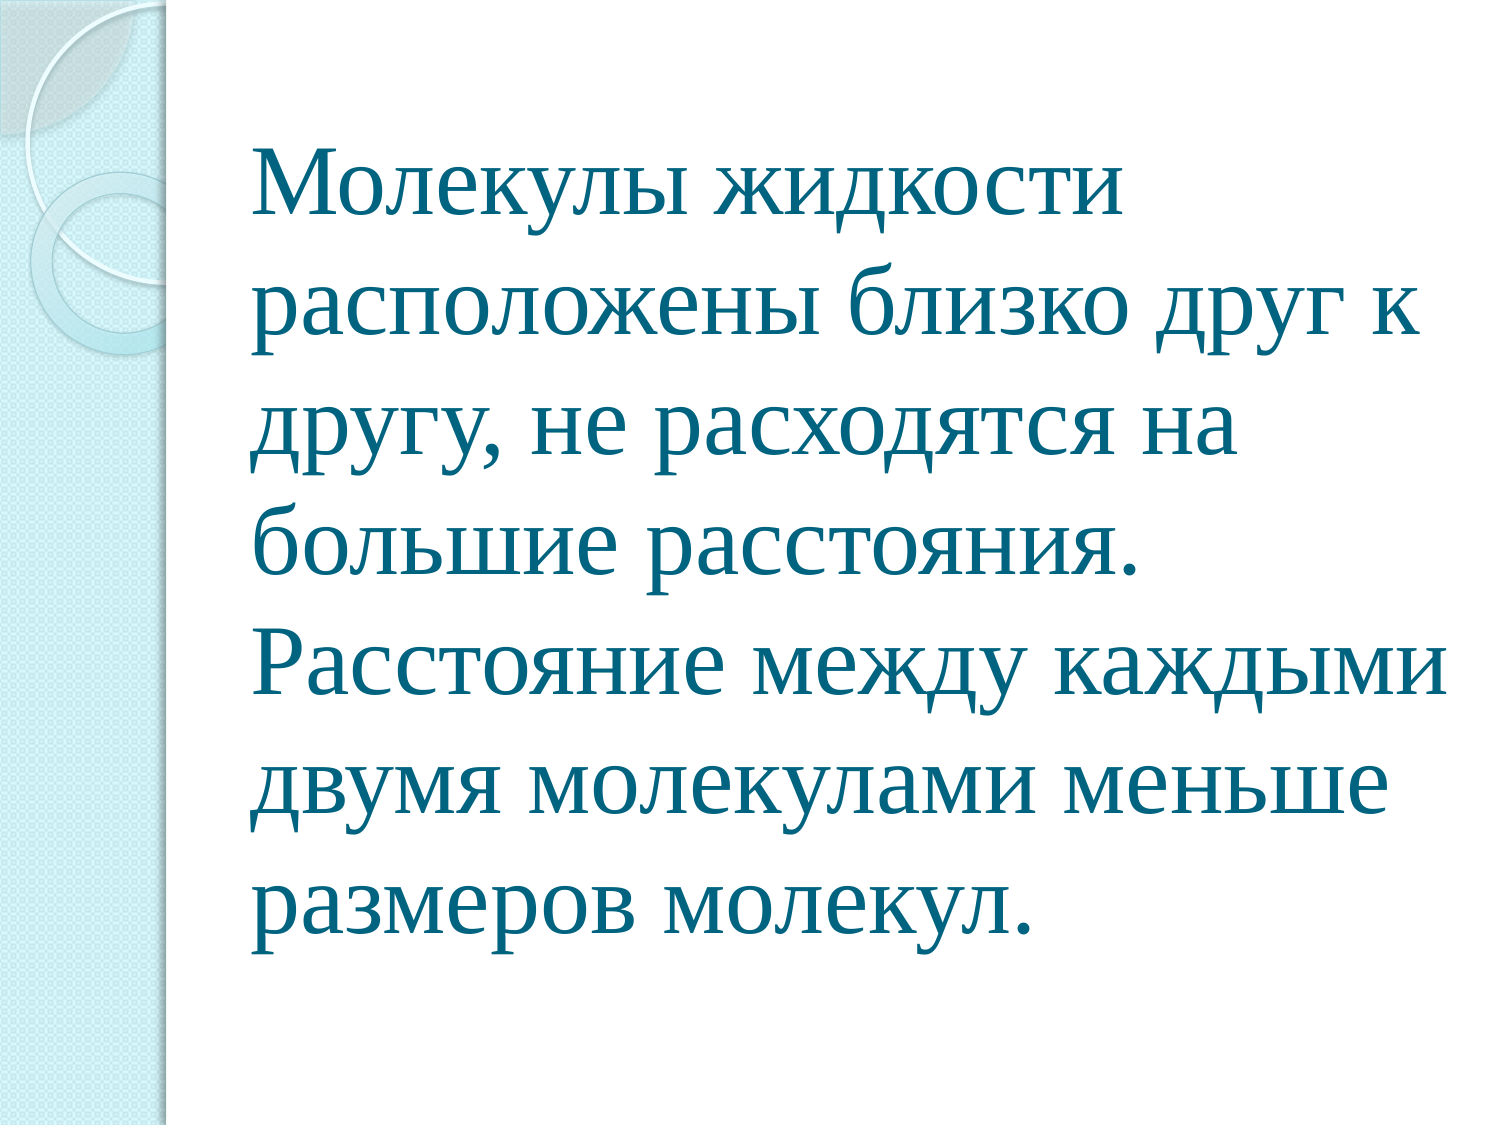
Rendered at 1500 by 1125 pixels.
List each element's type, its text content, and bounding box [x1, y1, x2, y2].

title Молекулы жидкости расположены близко друг к другу, не расходятся на большие расстояния. Расстояние между каждыми двумя молекулами меньше размеров молекул. [235, 45, 1466, 1024]
